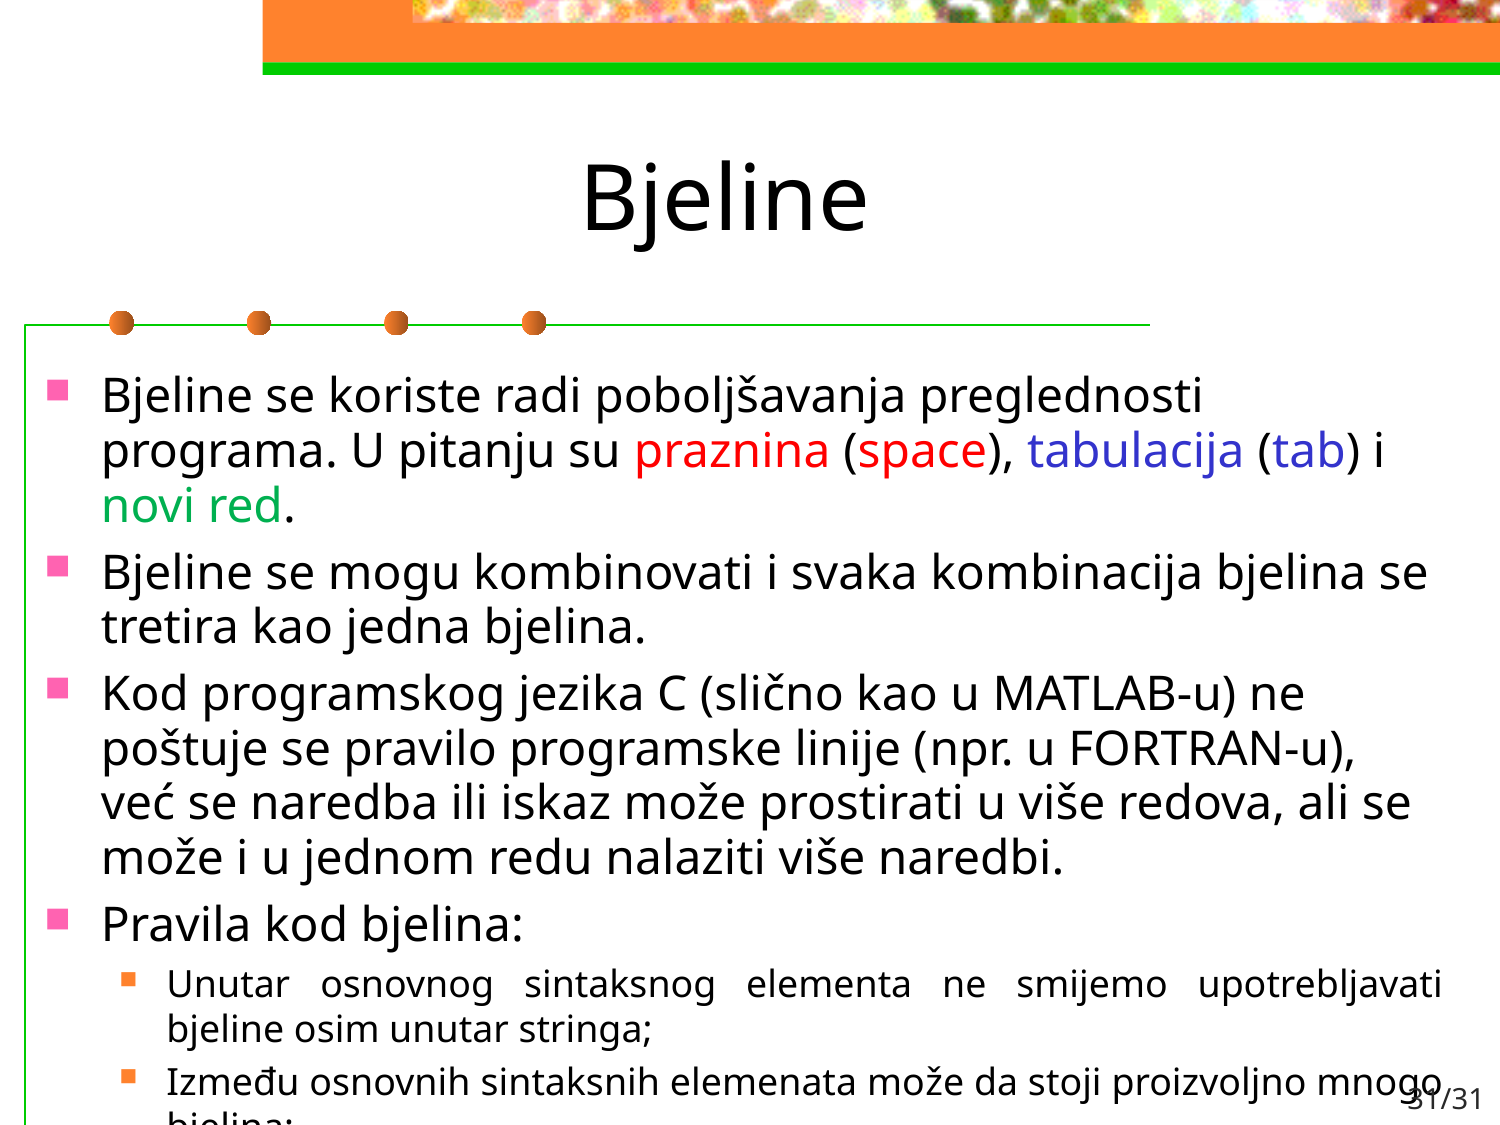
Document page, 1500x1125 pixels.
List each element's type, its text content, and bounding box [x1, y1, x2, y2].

text_box 31/31 [1374, 1072, 1500, 1123]
list Bjeline se koriste radi poboljšavanja preglednosti programa. U pitanju su praznina (space), tabulacija (tab) i novi red. Bjeline se mogu kombinovati i svaka kombinacija bjelina se tretira kao jedna bjelina. Kod programskog jezika C (slično kao u MATLAB-u) ne poštuje se pravilo programske linije (npr. u FORTRAN-u), već se naredba ili iskaz može prostirati u više redova, ali se može i u jednom redu nalaziti više naredbi. Pravila kod bjelina: Unutar osnovnog sintaksnog elementa ne smijemo upotrebljavati bjeline osim unutar stringa; Između osnovnih sintaksnih elemenata može da stoji proizvoljno mnogo bjelina; [29, 361, 1459, 1106]
picture [412, 0, 1500, 23]
title Bjeline [87, 99, 1363, 288]
